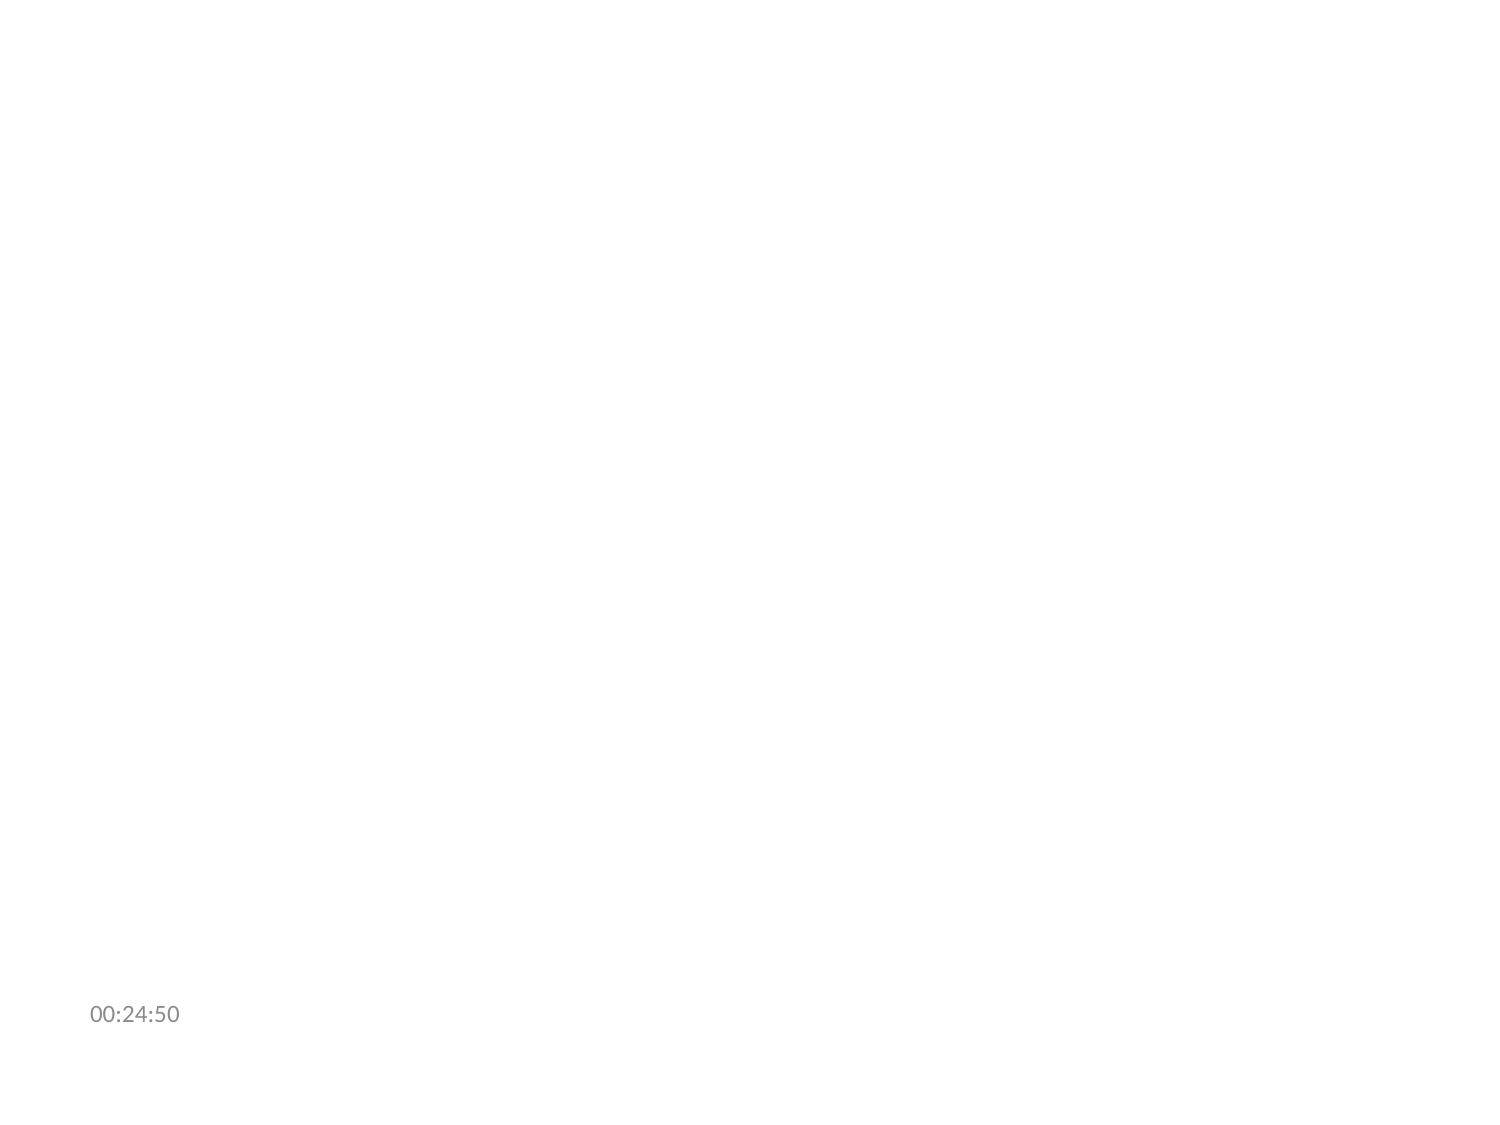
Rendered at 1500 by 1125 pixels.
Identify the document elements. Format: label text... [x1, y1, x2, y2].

text_box 15:35:09 [75, 982, 425, 1043]
